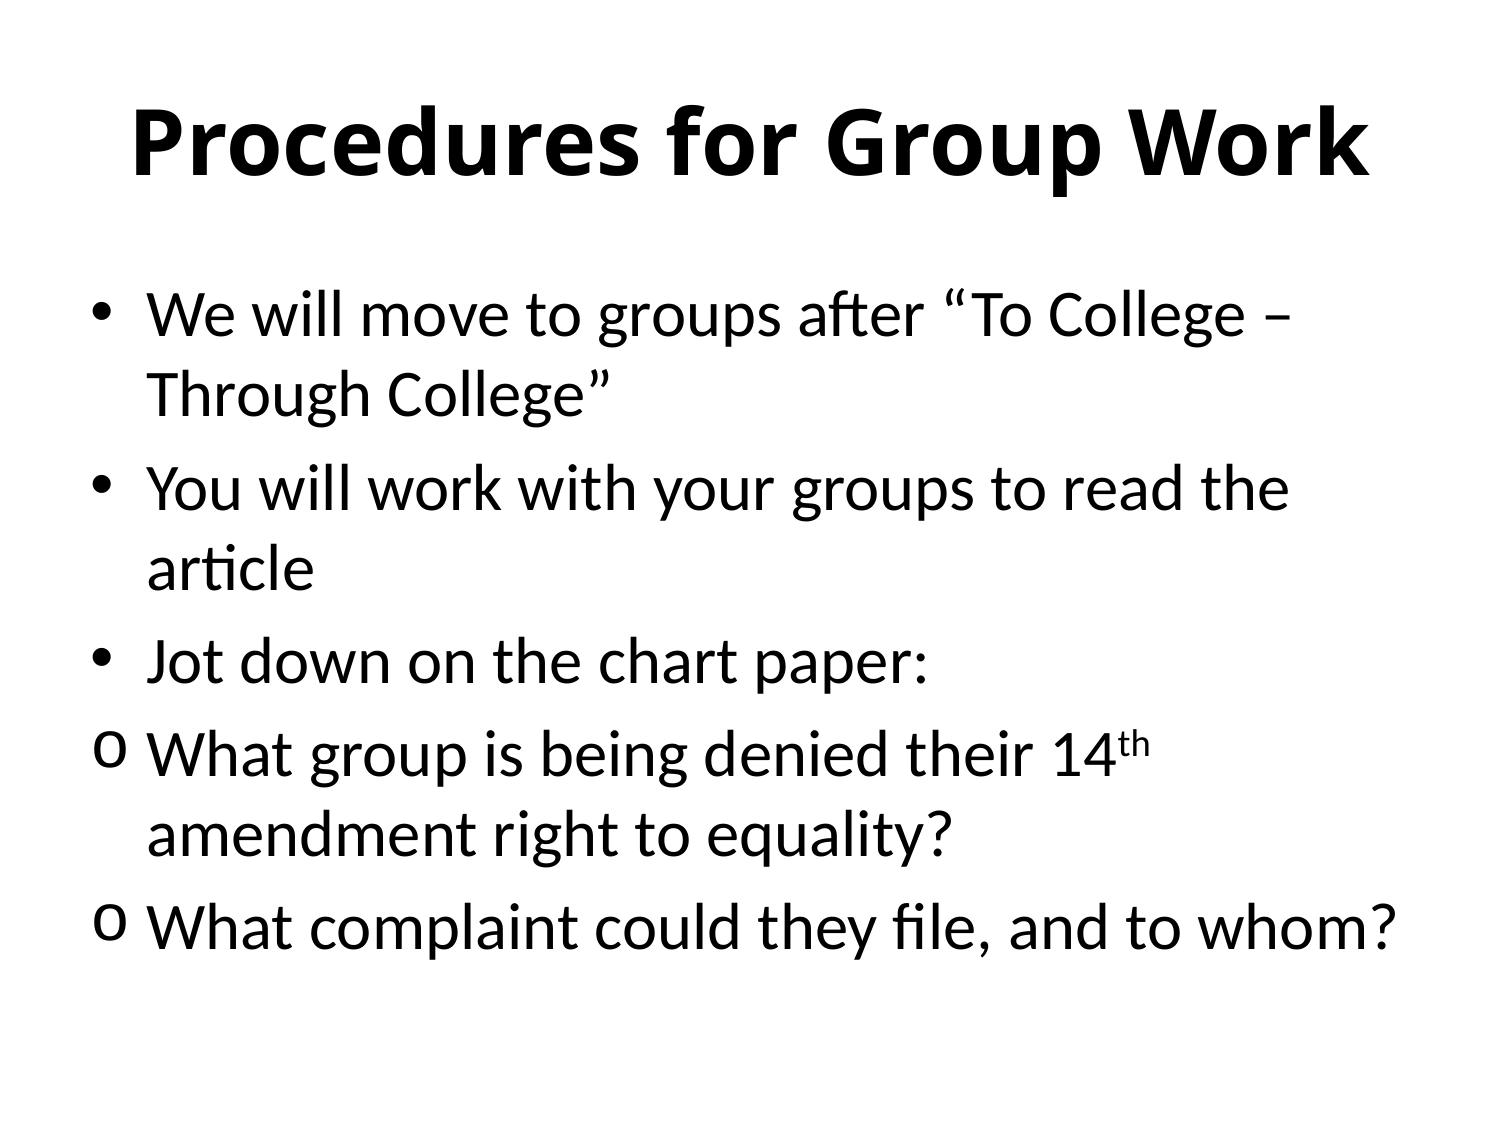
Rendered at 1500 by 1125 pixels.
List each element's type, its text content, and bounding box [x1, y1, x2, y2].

list We will move to groups after “To College – Through College” You will work with your groups to read the article Jot down on the chart paper: What group is being denied their 14th amendment right to equality? What complaint could they file, and to whom? [75, 262, 1425, 1005]
title Procedures for Group Work [75, 45, 1425, 233]
